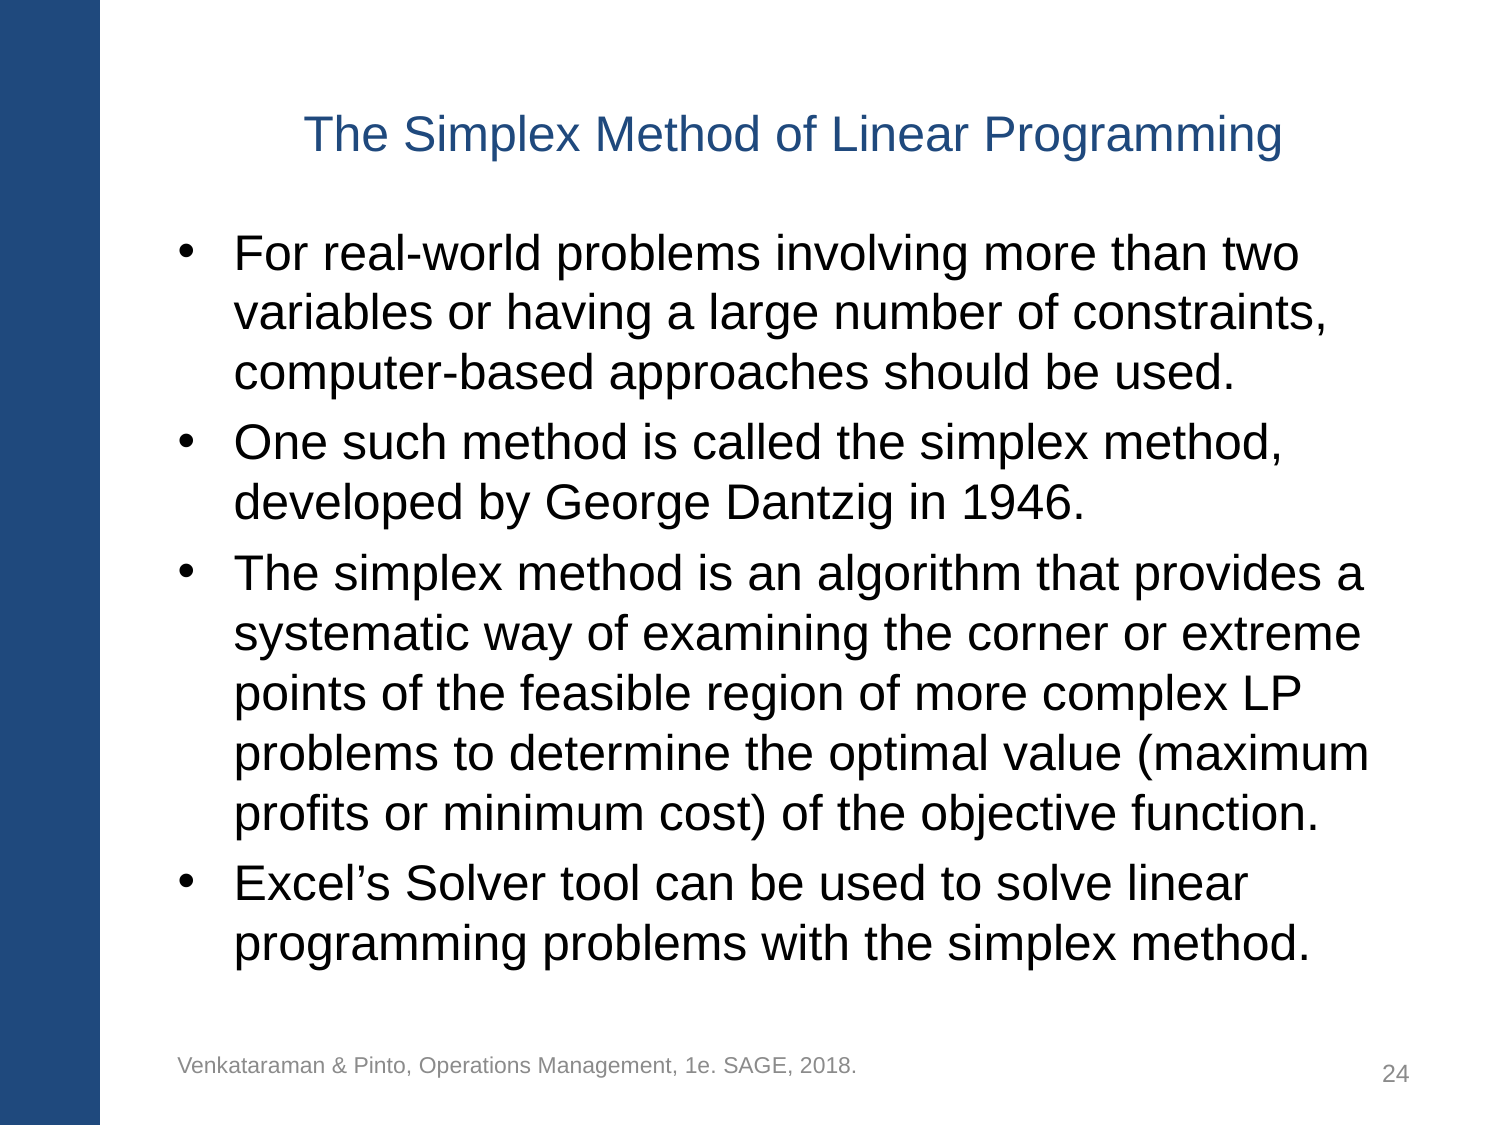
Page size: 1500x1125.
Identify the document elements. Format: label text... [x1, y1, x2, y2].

list For real-world problems involving more than two variables or having a large number of constraints, computer-based approaches should be used. One such method is called the simplex method, developed by George Dantzig in 1946. The simplex method is an algorithm that provides a systematic way of examining the corner or extreme points of the feasible region of more complex LP problems to determine the optimal value (maximum profits or minimum cost) of the objective function. Excel’s Solver tool can be used to solve linear programming problems with the simplex method. [162, 212, 1425, 1025]
slide_number 24 [1350, 1042, 1425, 1103]
footer Venkataraman & Pinto, Operations Management, 1e. SAGE, 2018. [162, 1042, 1313, 1103]
title The Simplex Method of Linear Programming [162, 37, 1425, 212]
